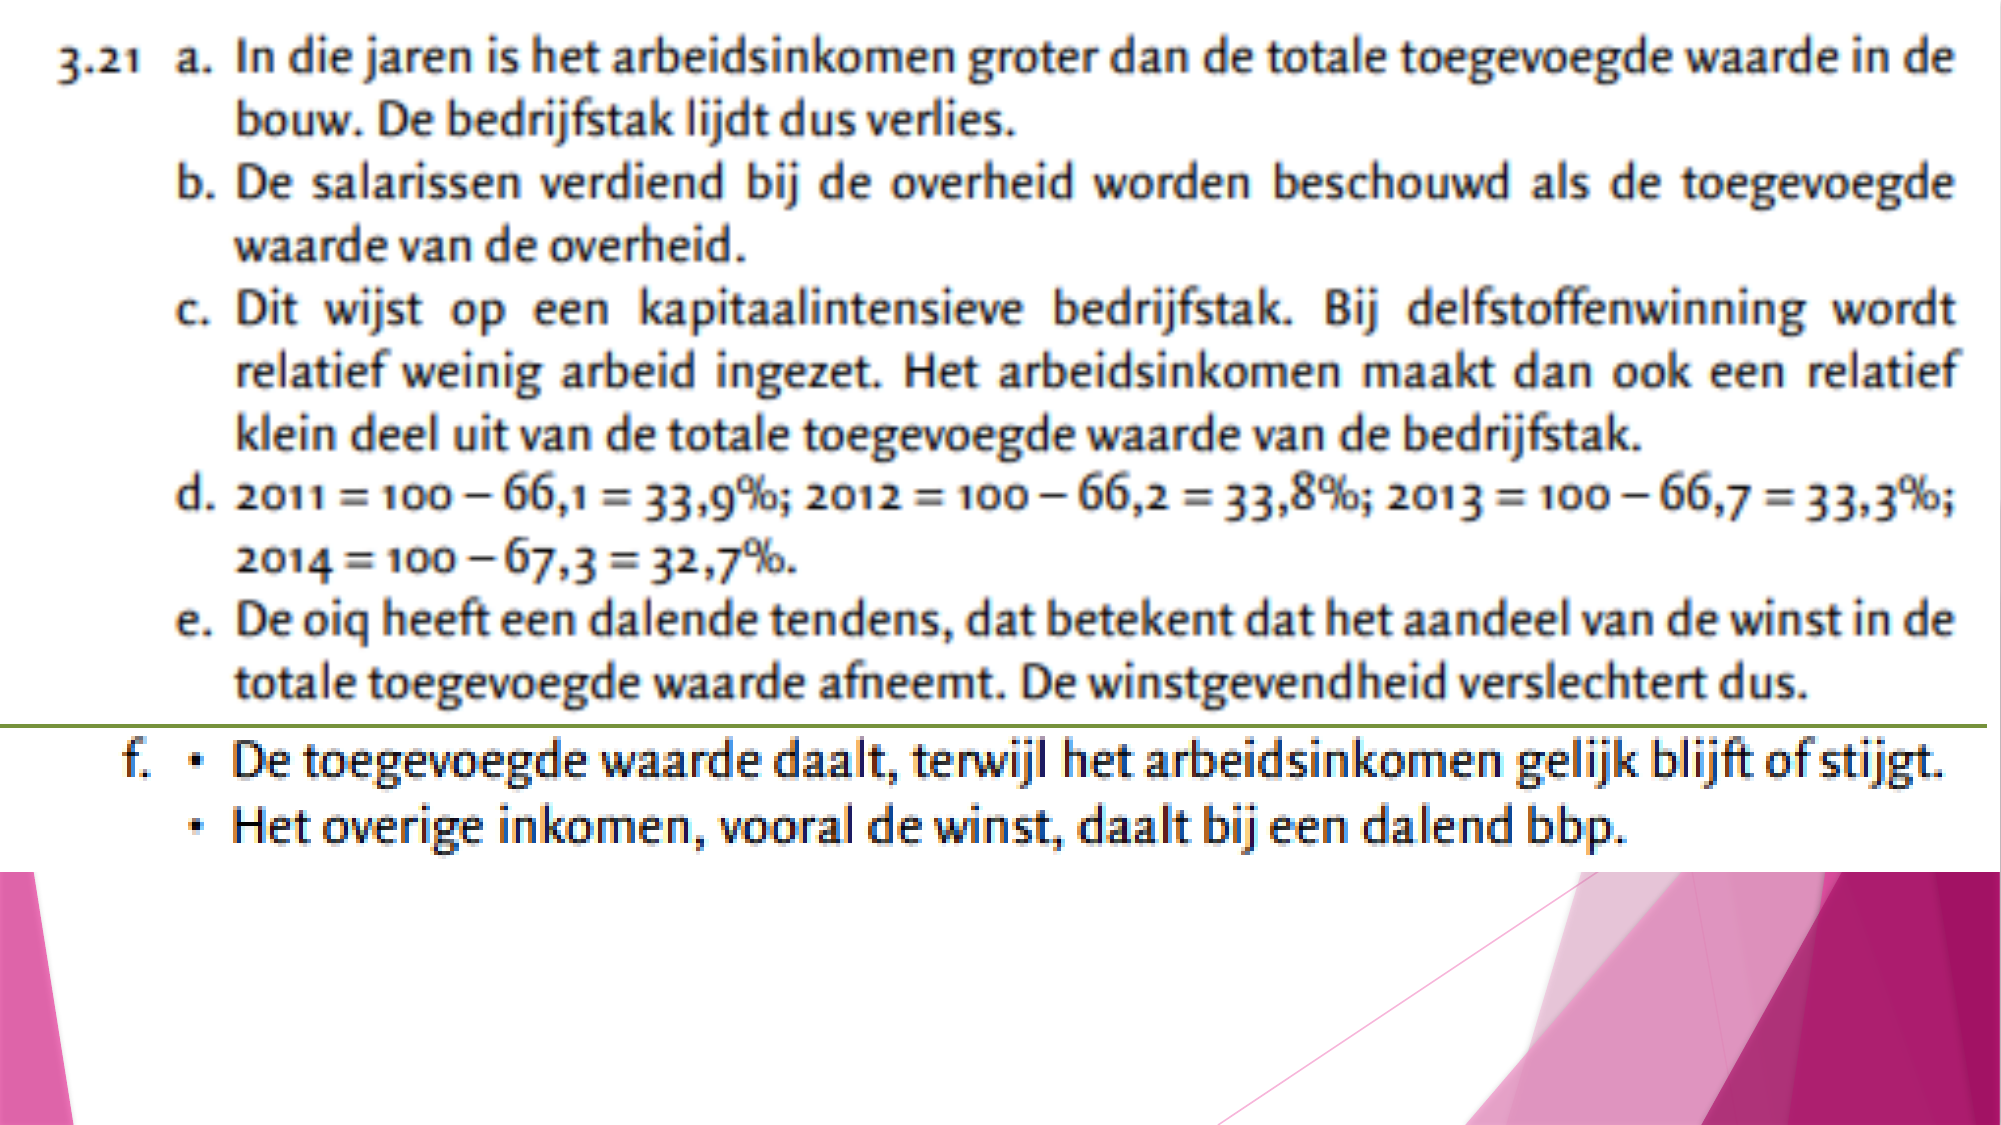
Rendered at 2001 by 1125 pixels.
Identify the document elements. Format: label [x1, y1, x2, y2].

picture [0, 0, 2000, 873]
